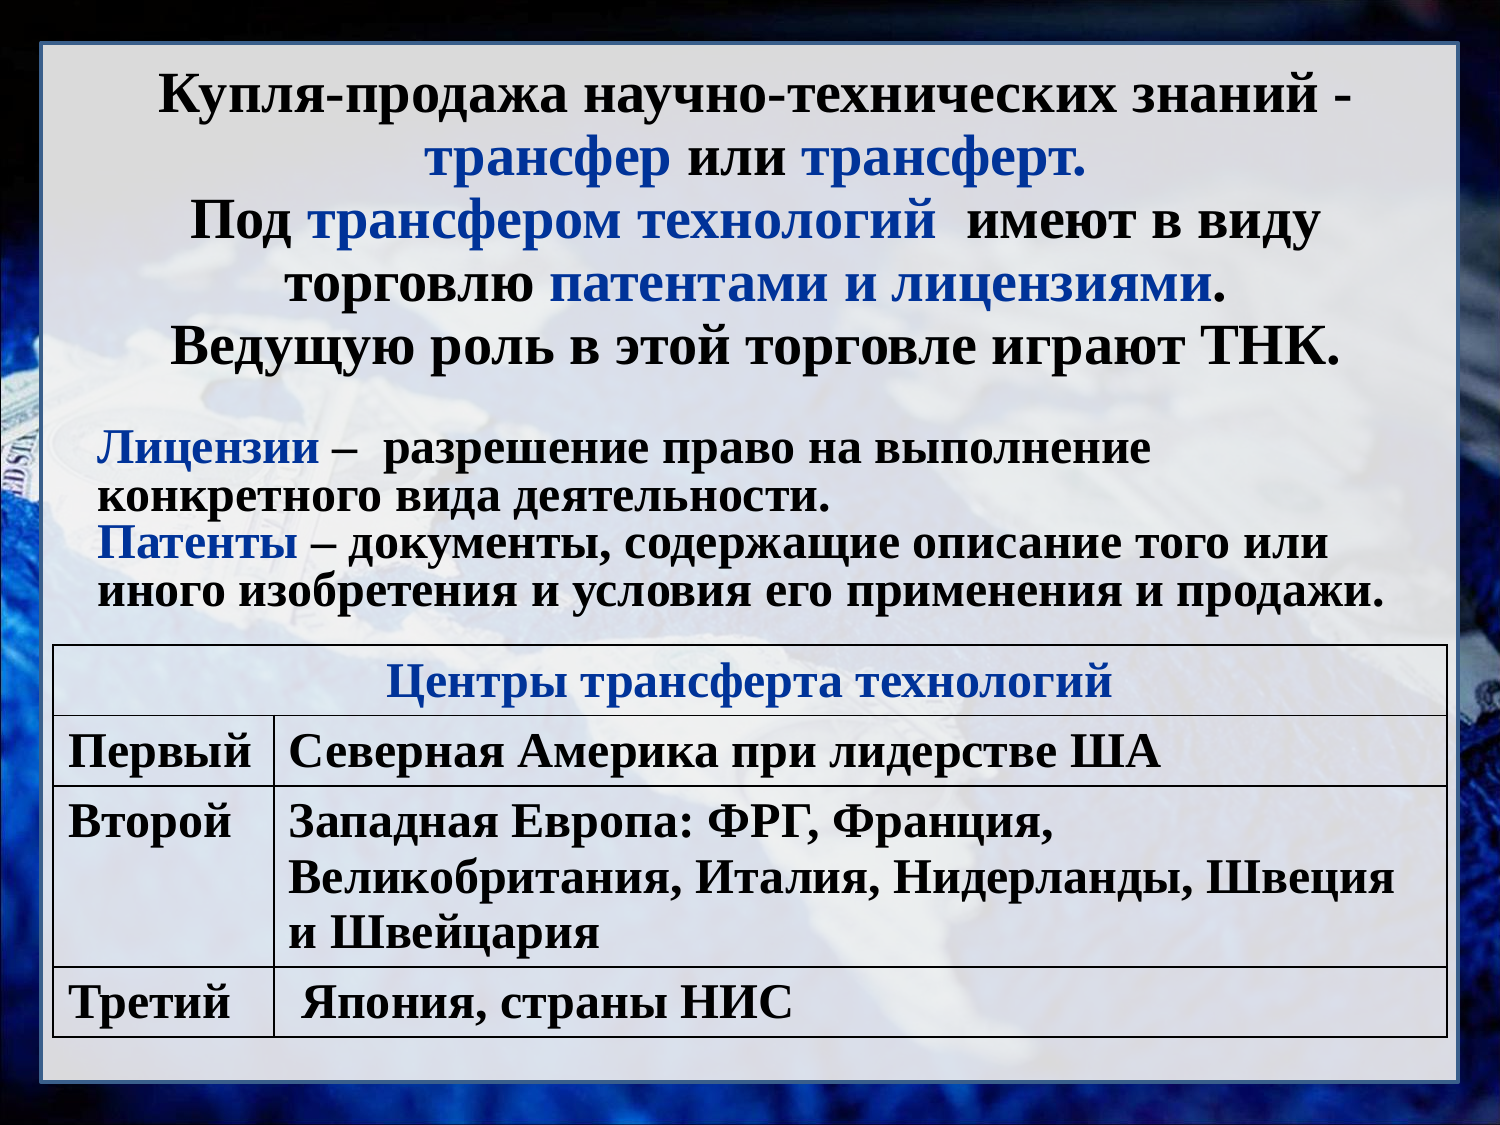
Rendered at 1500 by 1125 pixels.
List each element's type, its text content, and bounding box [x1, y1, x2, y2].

table_header Центры трансферта технологий [54, 646, 1446, 715]
table_cell Третий [54, 968, 273, 1036]
table_cell Второй [54, 787, 273, 966]
table_cell Западная Европа: ФРГ, Франция, Великобритания, Италия, Нидерланды, Швеция и Швейцария [275, 787, 1446, 966]
picture [0, 0, 1500, 1125]
table_cell Япония, страны НИС [275, 968, 1446, 1036]
list Купля-продажа научно-технических знаний - трансфер или трансферт. Под трансфером технологий имеют в виду торговлю патентами и лицензиями. Ведущую роль в этой торговле играют ТНК. Лицензии – разрешение право на выполнение конкретного вида деятельности. Патенты – документы, содержащие описание того или иного изобретения и условия его применения и продажи. [53, 54, 1459, 1012]
table_cell Первый [54, 716, 273, 785]
table_cell Северная Америка при лидерстве ША [275, 716, 1446, 785]
